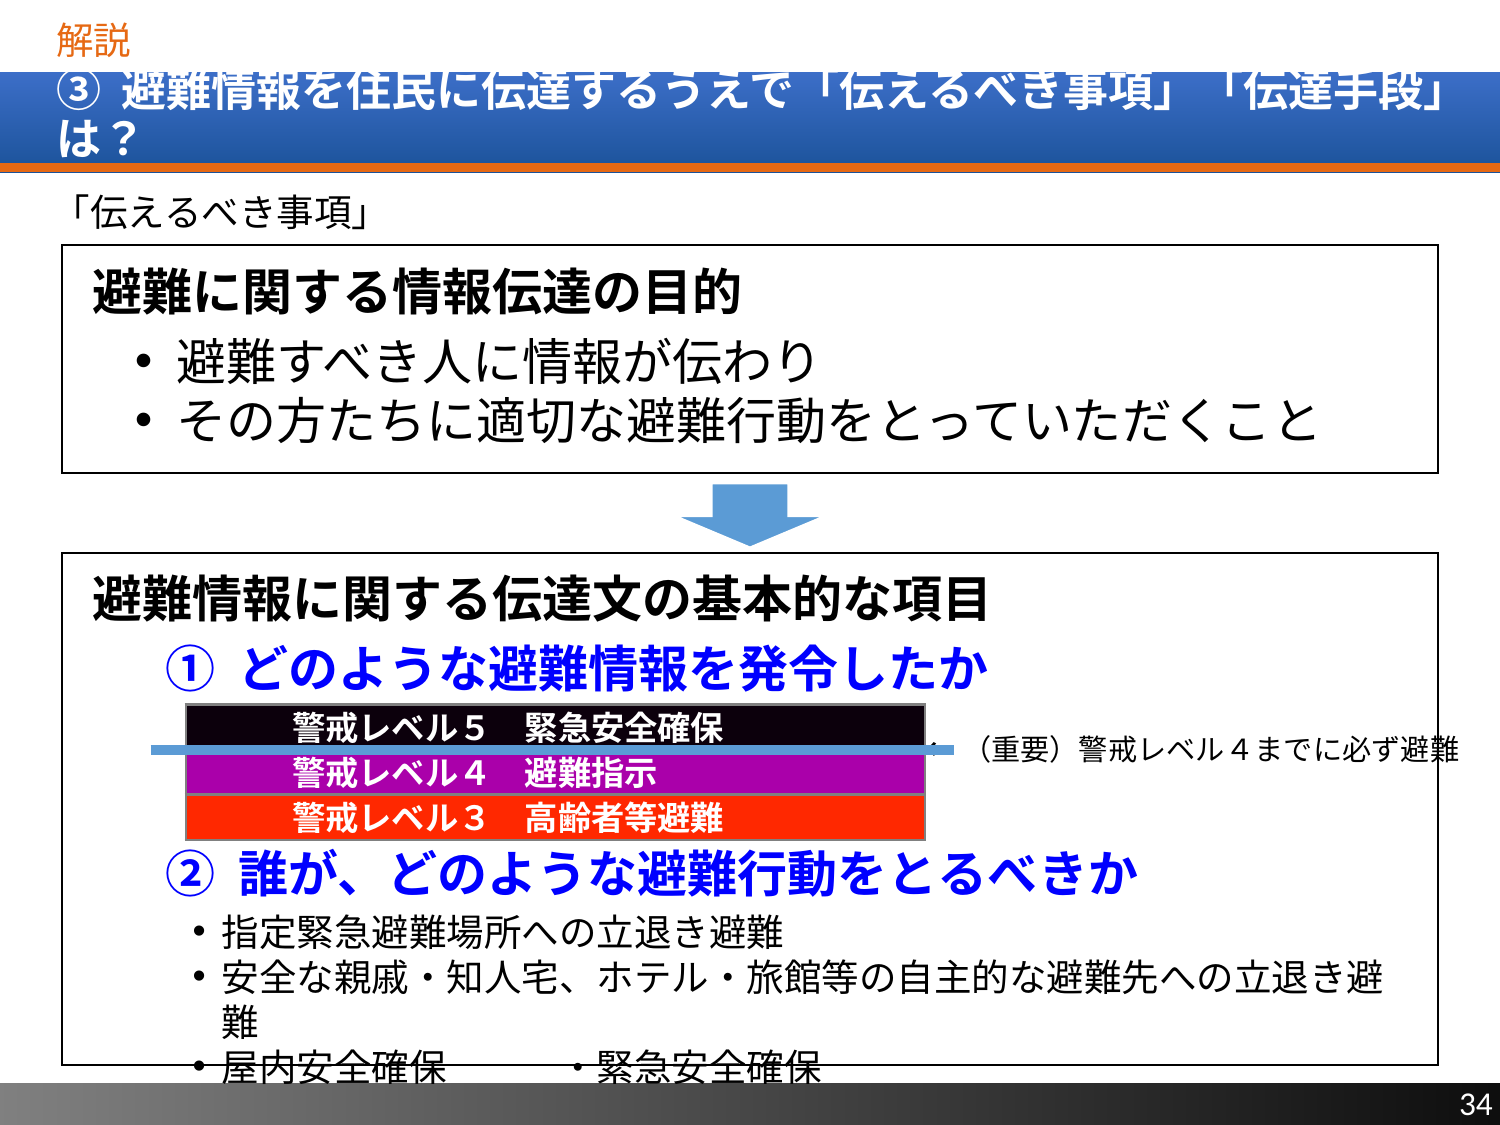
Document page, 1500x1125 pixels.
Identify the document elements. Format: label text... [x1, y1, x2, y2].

list 解説 [41, 14, 1336, 60]
text_box 「伝えるべき事項」 [38, 181, 405, 241]
text_box ←（重要）警戒レベル４までに必ず避難 [1431, 724, 1474, 774]
text_box [61, 552, 1439, 1066]
title ③ 避難情報を住民に伝達するうえで「伝えるべき事項」「伝達手段」は？ [41, 59, 1500, 173]
slide_number 34 [1170, 1072, 1500, 1125]
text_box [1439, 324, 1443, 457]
text_box [61, 244, 1439, 474]
text_box [671, 481, 829, 550]
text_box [150, 629, 1431, 1053]
